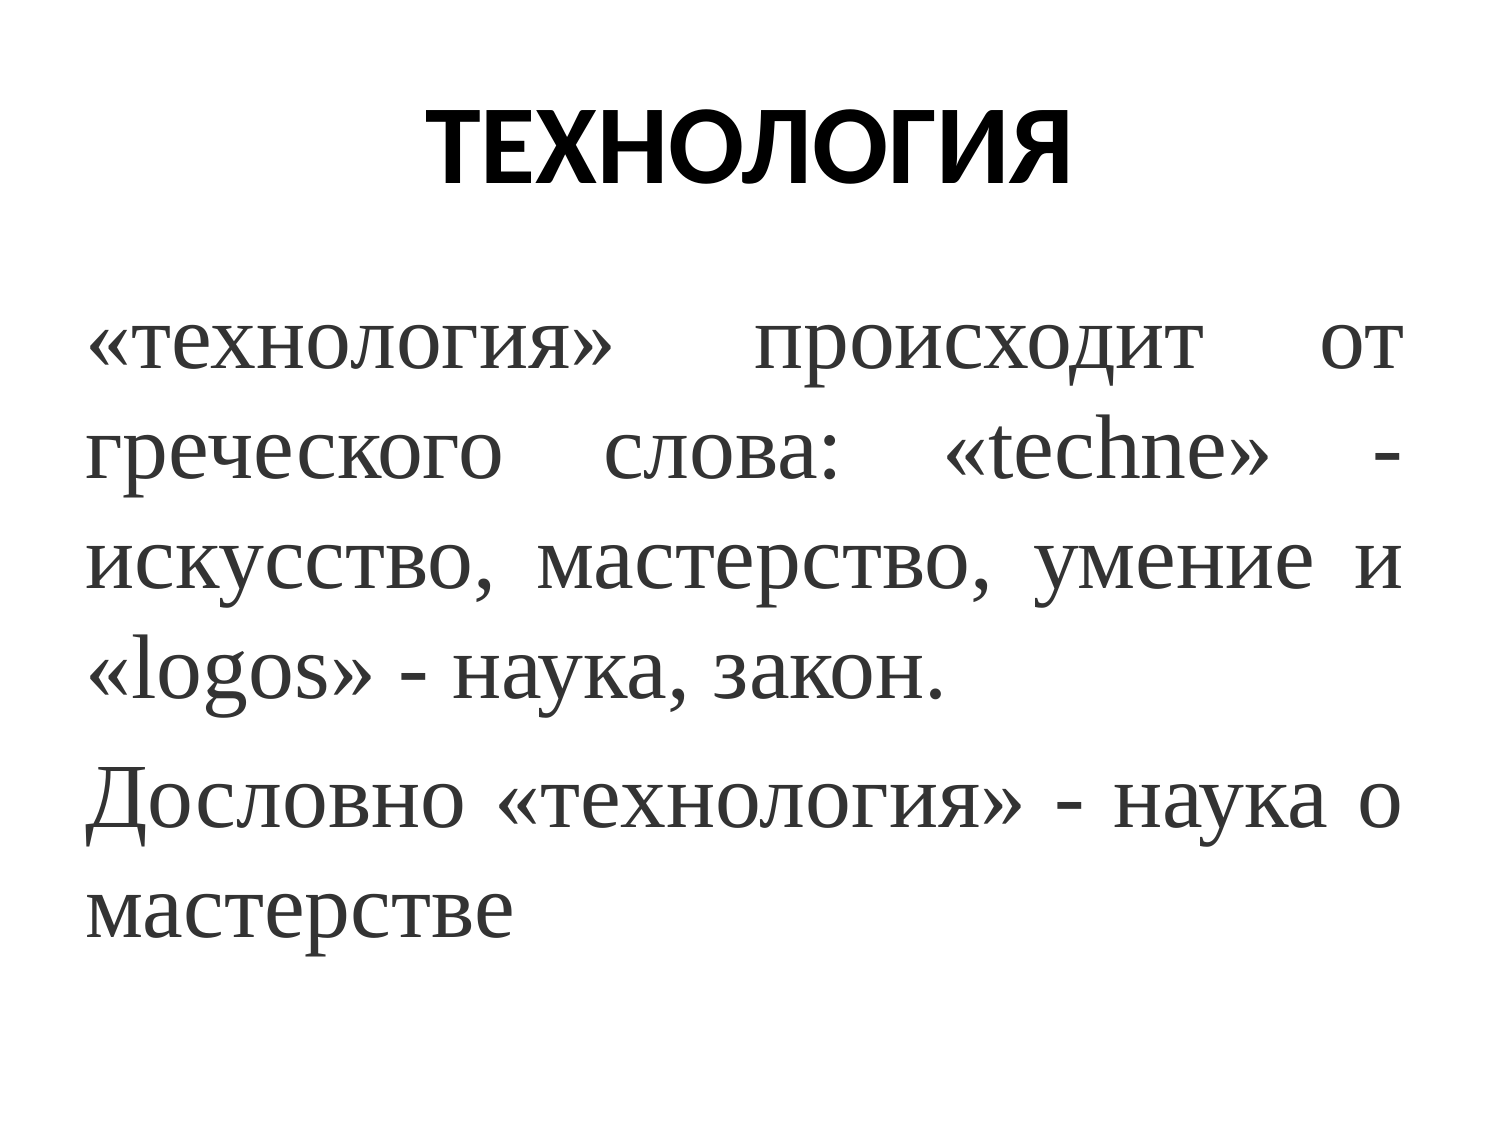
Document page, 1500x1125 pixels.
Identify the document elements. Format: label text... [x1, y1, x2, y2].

list «технология» происходит от греческого слова: «techne» - искусство, мастерство, умение и «logos» - наука, закон. Дословно «технология» - наука о мастерстве [70, 269, 1421, 1062]
title ТЕХНОЛОГИЯ [75, 45, 1425, 233]
